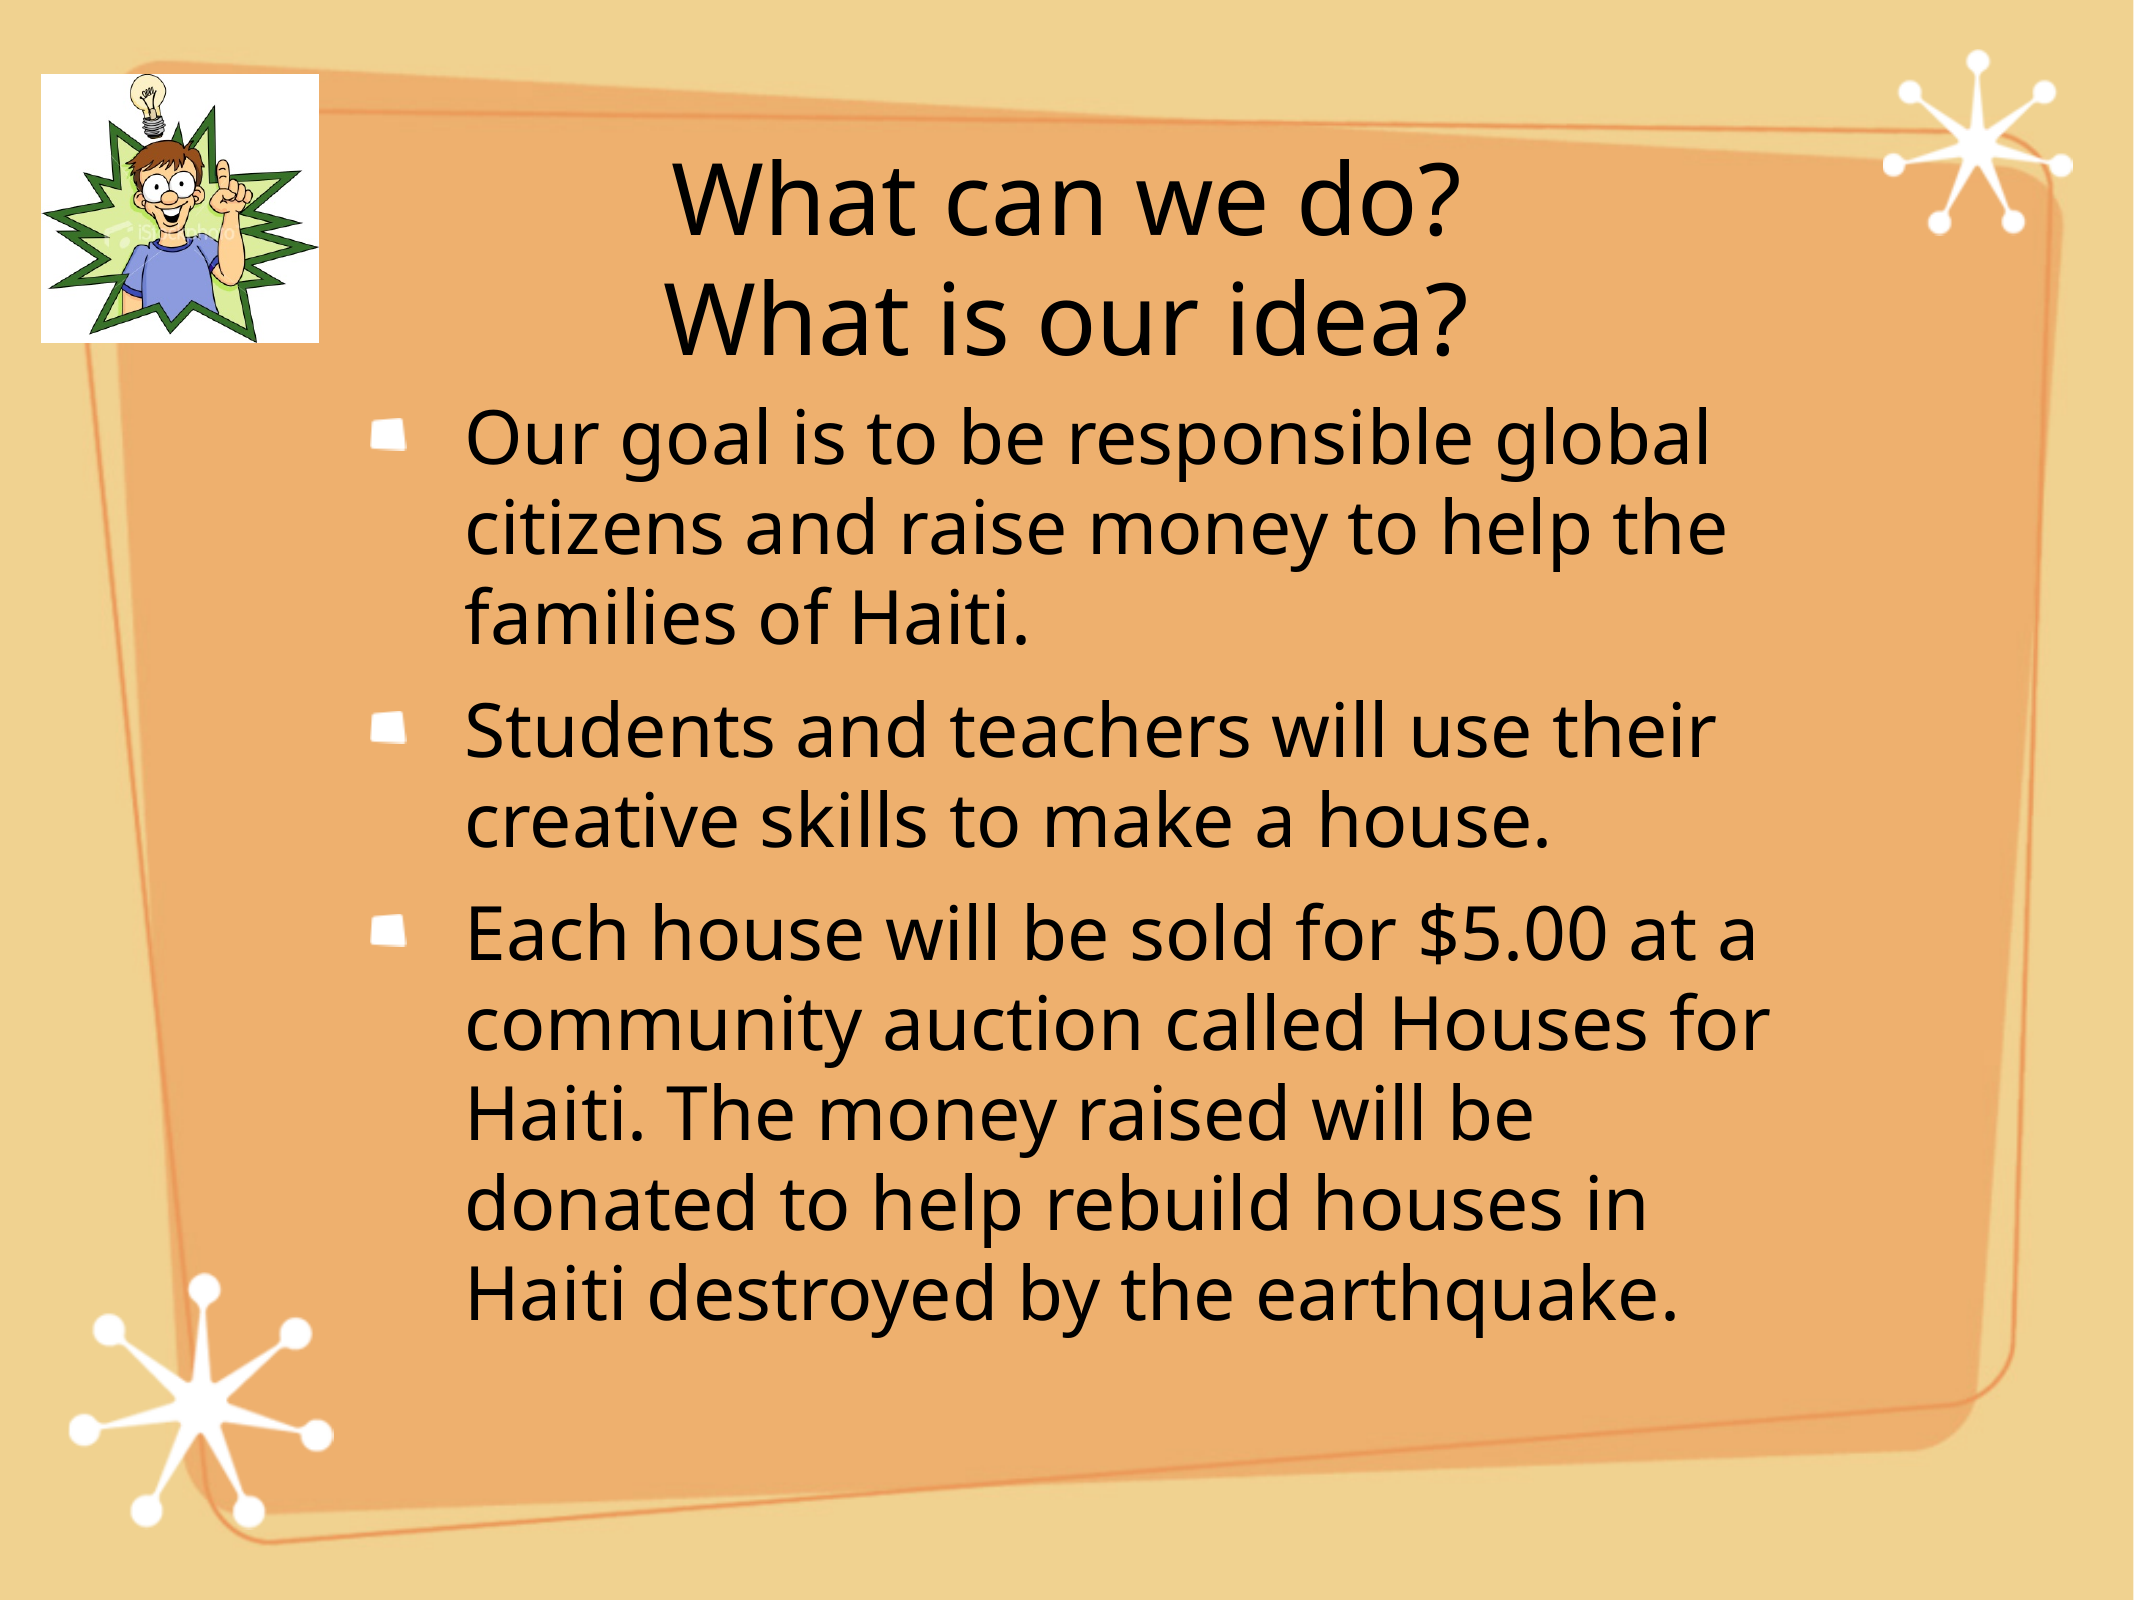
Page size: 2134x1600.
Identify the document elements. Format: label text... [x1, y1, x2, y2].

picture [0, 0, 2134, 1600]
title What can we do? What is our idea? [307, 130, 1826, 380]
list Our goal is to be responsible global citizens and raise money to help the families of Haiti. Students and teachers will use their creative skills to make a house. Each house will be sold for $5.00 at a community auction called Houses for Haiti. The money raised will be donated to help rebuild houses in Haiti destroyed by the earthquake. [307, 430, 1826, 1295]
